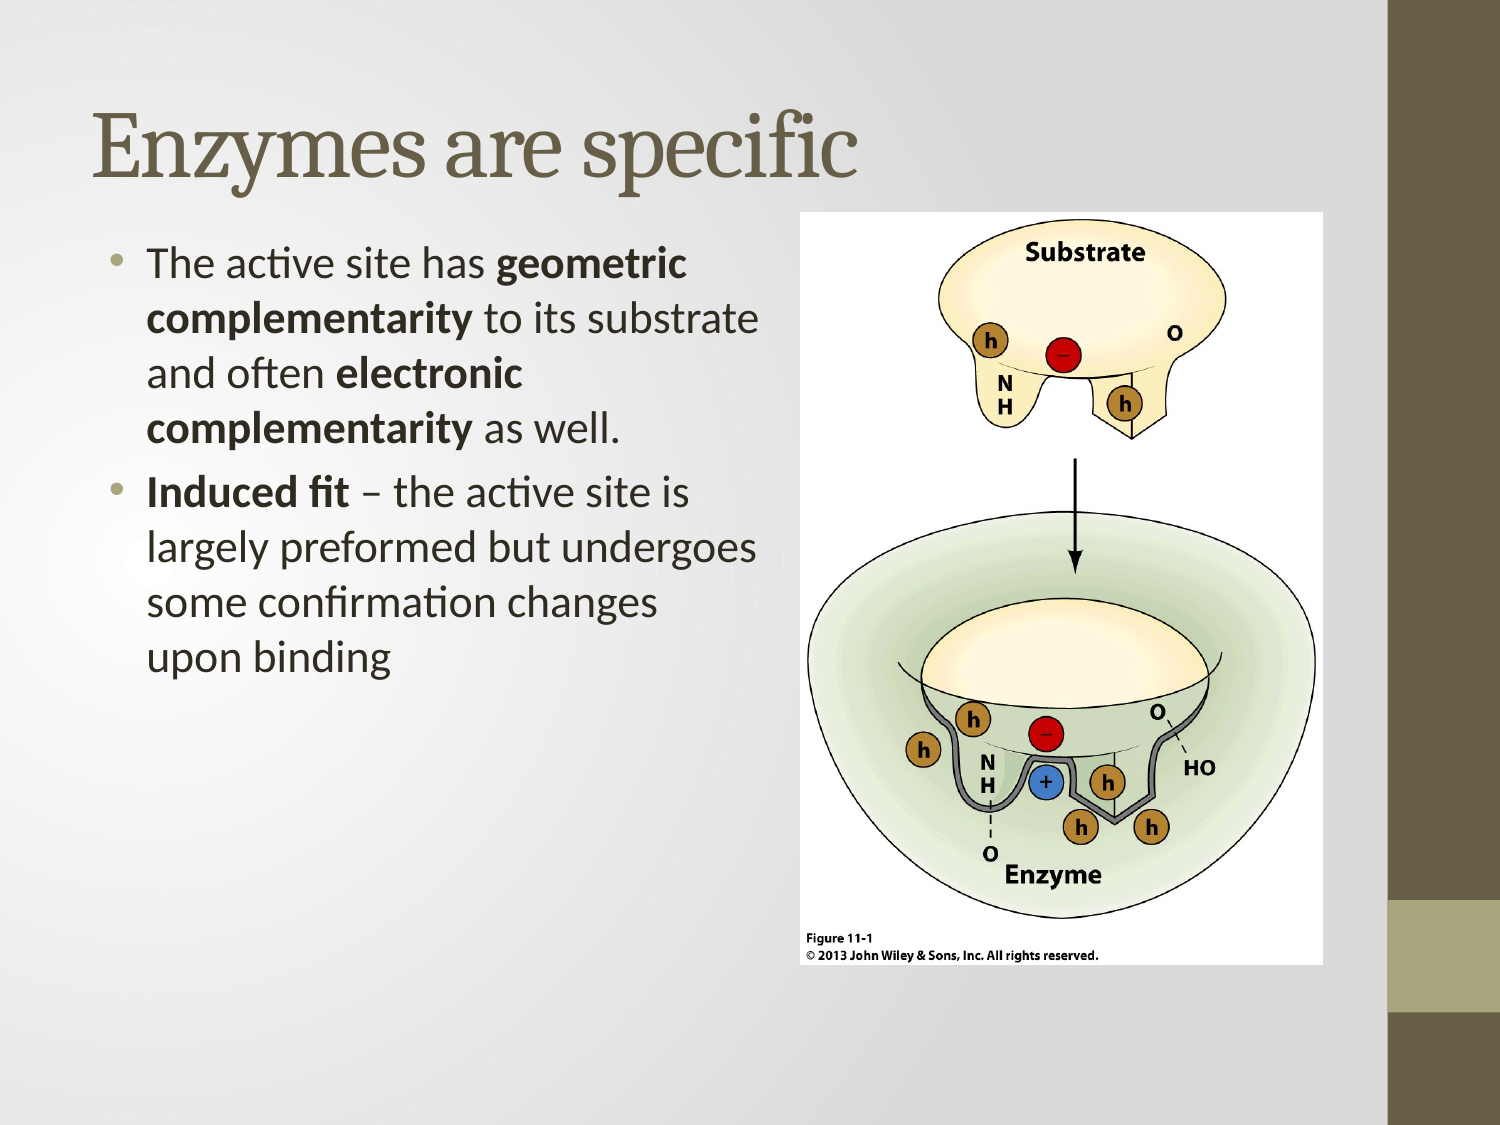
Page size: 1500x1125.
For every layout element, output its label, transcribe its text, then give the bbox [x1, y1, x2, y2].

list The active site has geometric complementarity to its substrate and often electronic complementarity as well. Induced fit – the active site is largely preformed but undergoes some confirmation changes upon binding [75, 224, 775, 1050]
picture [799, 211, 1323, 965]
title Enzymes are specific [75, 45, 1325, 233]
